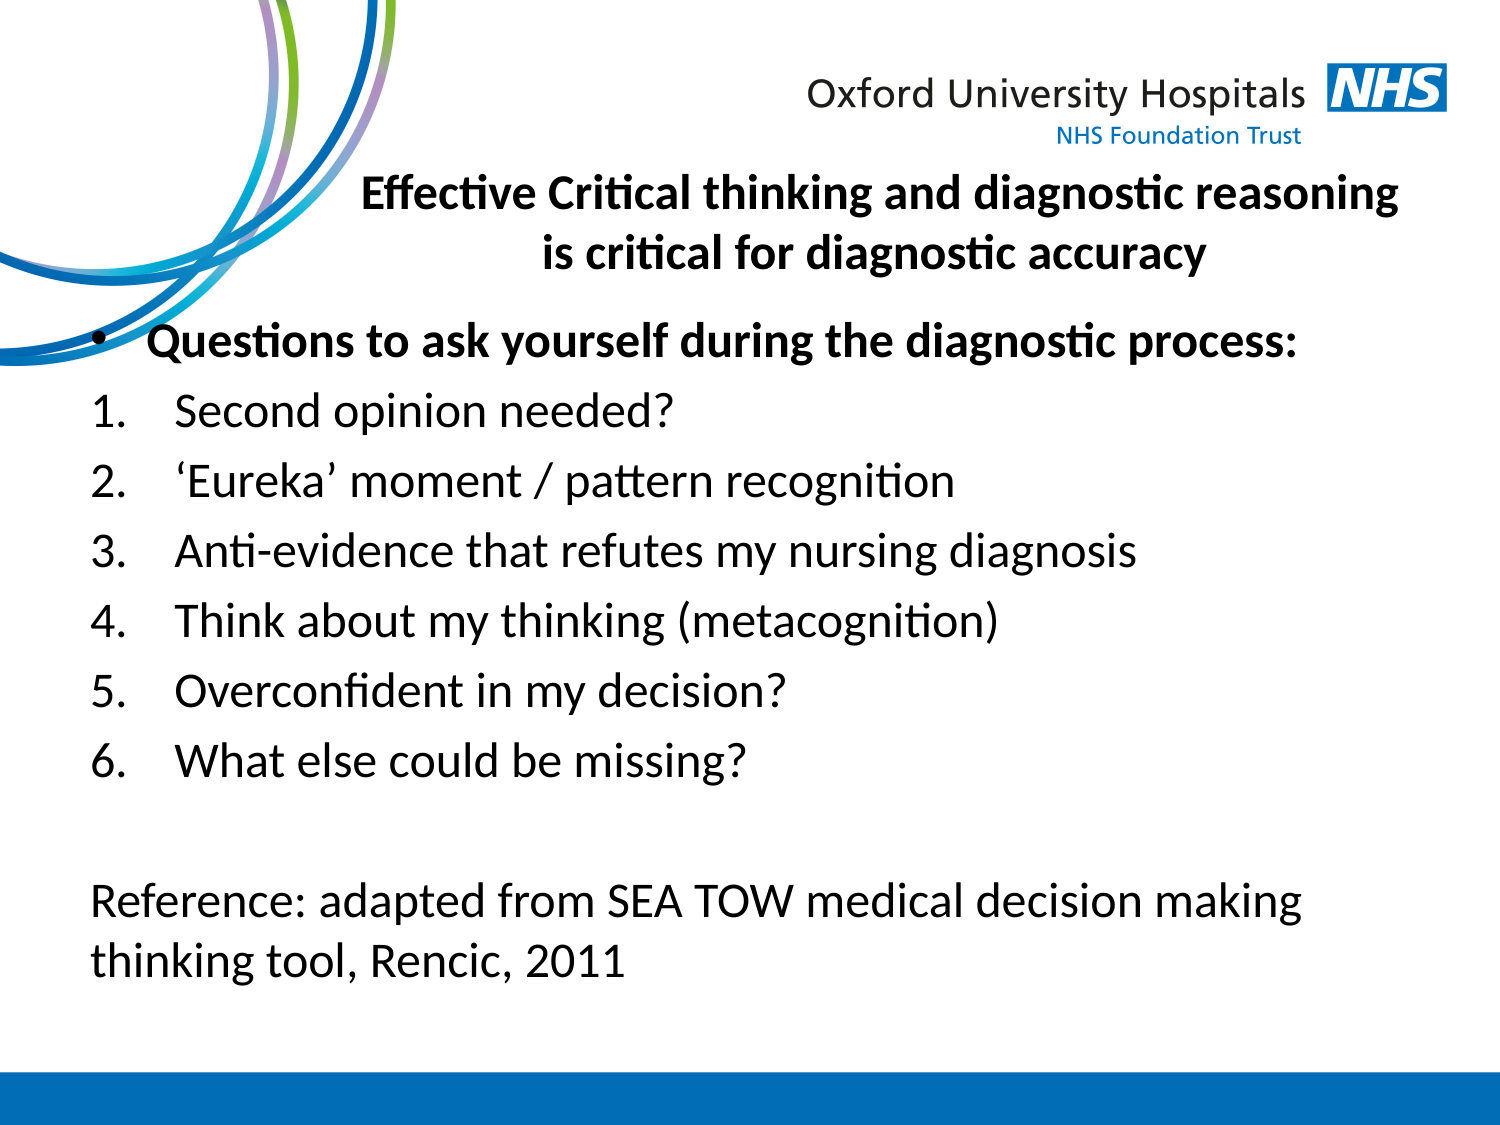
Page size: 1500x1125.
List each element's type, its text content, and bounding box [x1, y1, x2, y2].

list Questions to ask yourself during the diagnostic process: Second opinion needed? ‘Eureka’ moment / pattern recognition Anti-evidence that refutes my nursing diagnosis Think about my thinking (metacognition) Overconfident in my decision? What else could be missing? Reference: adapted from SEA TOW medical decision making thinking tool, Rencic, 2011 [75, 300, 1425, 1005]
title Effective Critical thinking and diagnostic reasoning is critical for diagnostic accuracy [335, 151, 1425, 289]
picture [0, 0, 1500, 1125]
